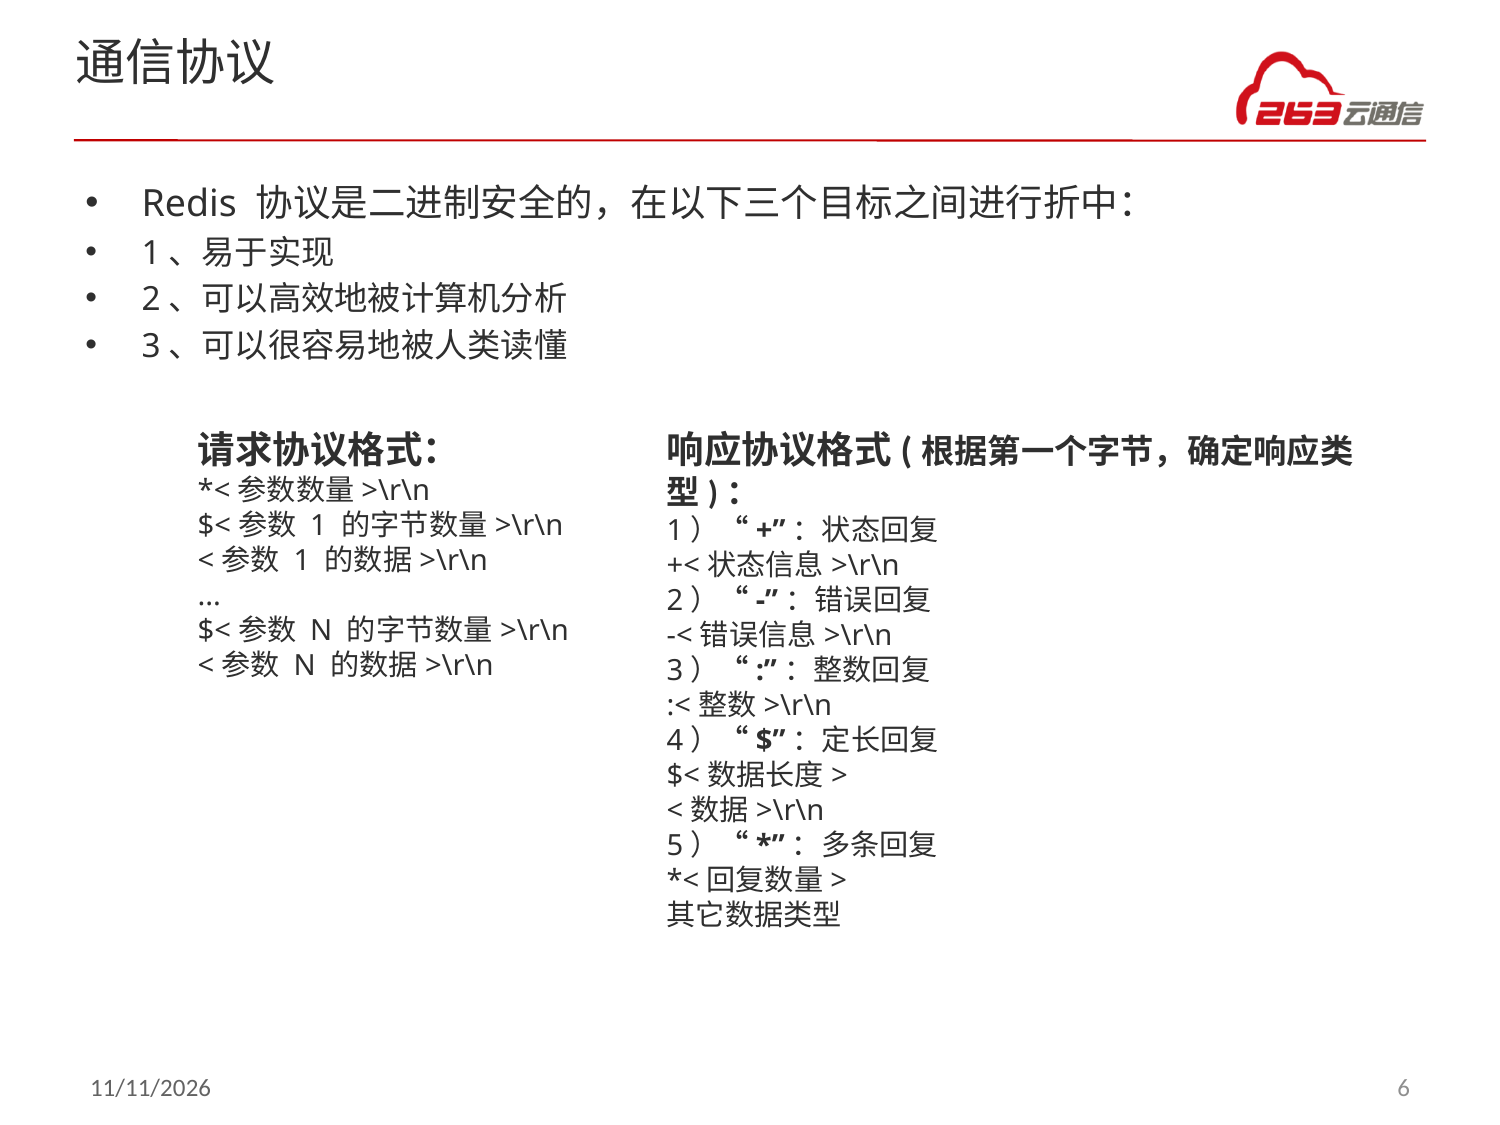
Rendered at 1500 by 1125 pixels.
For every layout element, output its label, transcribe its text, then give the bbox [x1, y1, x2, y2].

picture [1230, 37, 1430, 141]
text_box 请求协议格式： *<参数数量>\r\n $<参数 1 的字节数量>\r\n <参数 1 的数据>\r\n ... $<参数 N 的字节数量>\r\n <参数 N 的数据>\r\n [183, 419, 597, 689]
list Redis 协议是二进制安全的，在以下三个目标之间进行折中： 1、易于实现 2、可以高效地被计算机分析 3、可以很容易地被人类读懂 [70, 171, 1421, 374]
title 通信协议 [75, 30, 1235, 136]
text_box 响应协议格式(根据第一个字节，确定响应类型)： 1）“+”：状态回复 +<状态信息>\r\n 2）“-”：错误回复 -<错误信息>\r\n 3）“:”：整数回复 :<整数>\r\n 4）“$”：定长回复 $<数据长度> <数据>\r\n 5）“*”：多条回复 *<回复数量> 其它数据类型 [651, 419, 1408, 939]
